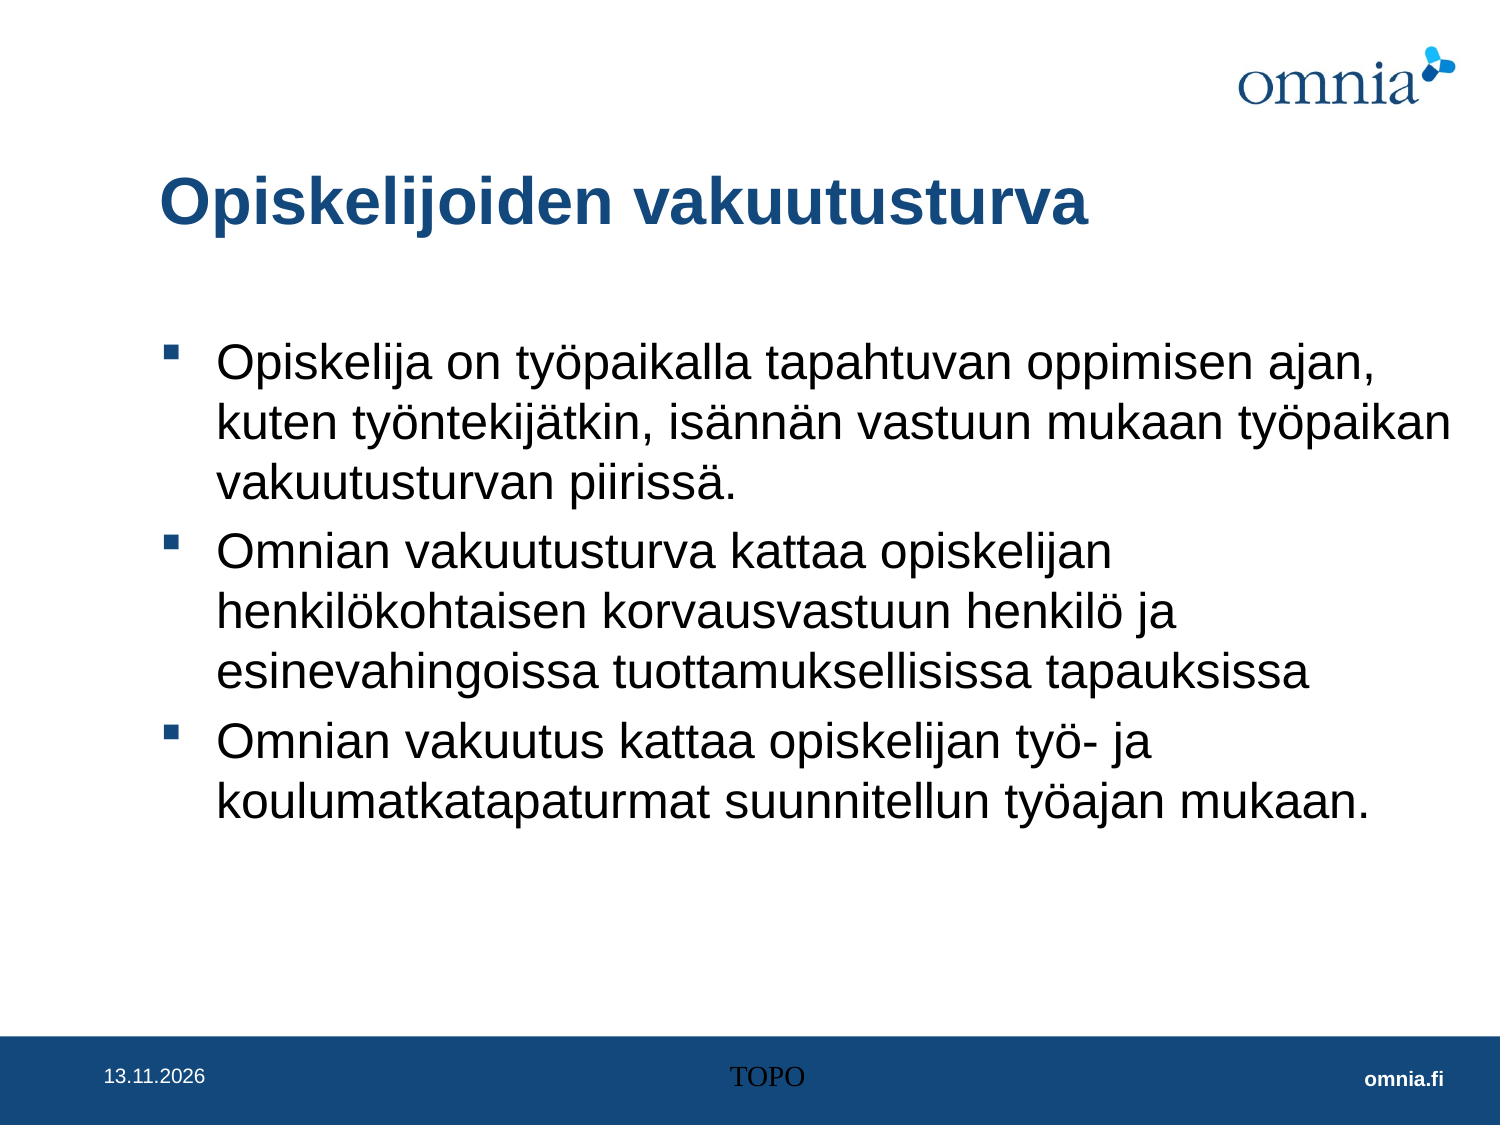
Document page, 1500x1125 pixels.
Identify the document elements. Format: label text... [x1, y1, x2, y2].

title Opiskelijoiden vakuutusturva [144, 104, 1483, 292]
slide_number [88, 1045, 384, 1105]
picture [1222, 30, 1471, 104]
list Opiskelija on työpaikalla tapahtuvan oppimisen ajan, kuten työntekijätkin, isännän vastuun mukaan työpaikan vakuutusturvan piirissä. Omnian vakuutusturva kattaa opiskelijan henkilökohtaisen korvausvastuun henkilö ja esinevahingoissa tuottamuksellisissa tapauksissa Omnian vakuutus kattaa opiskelijan työ- ja koulumatkatapaturmat suunnitellun työajan mukaan. [144, 321, 1483, 976]
footer TOPO [531, 1045, 1004, 1105]
